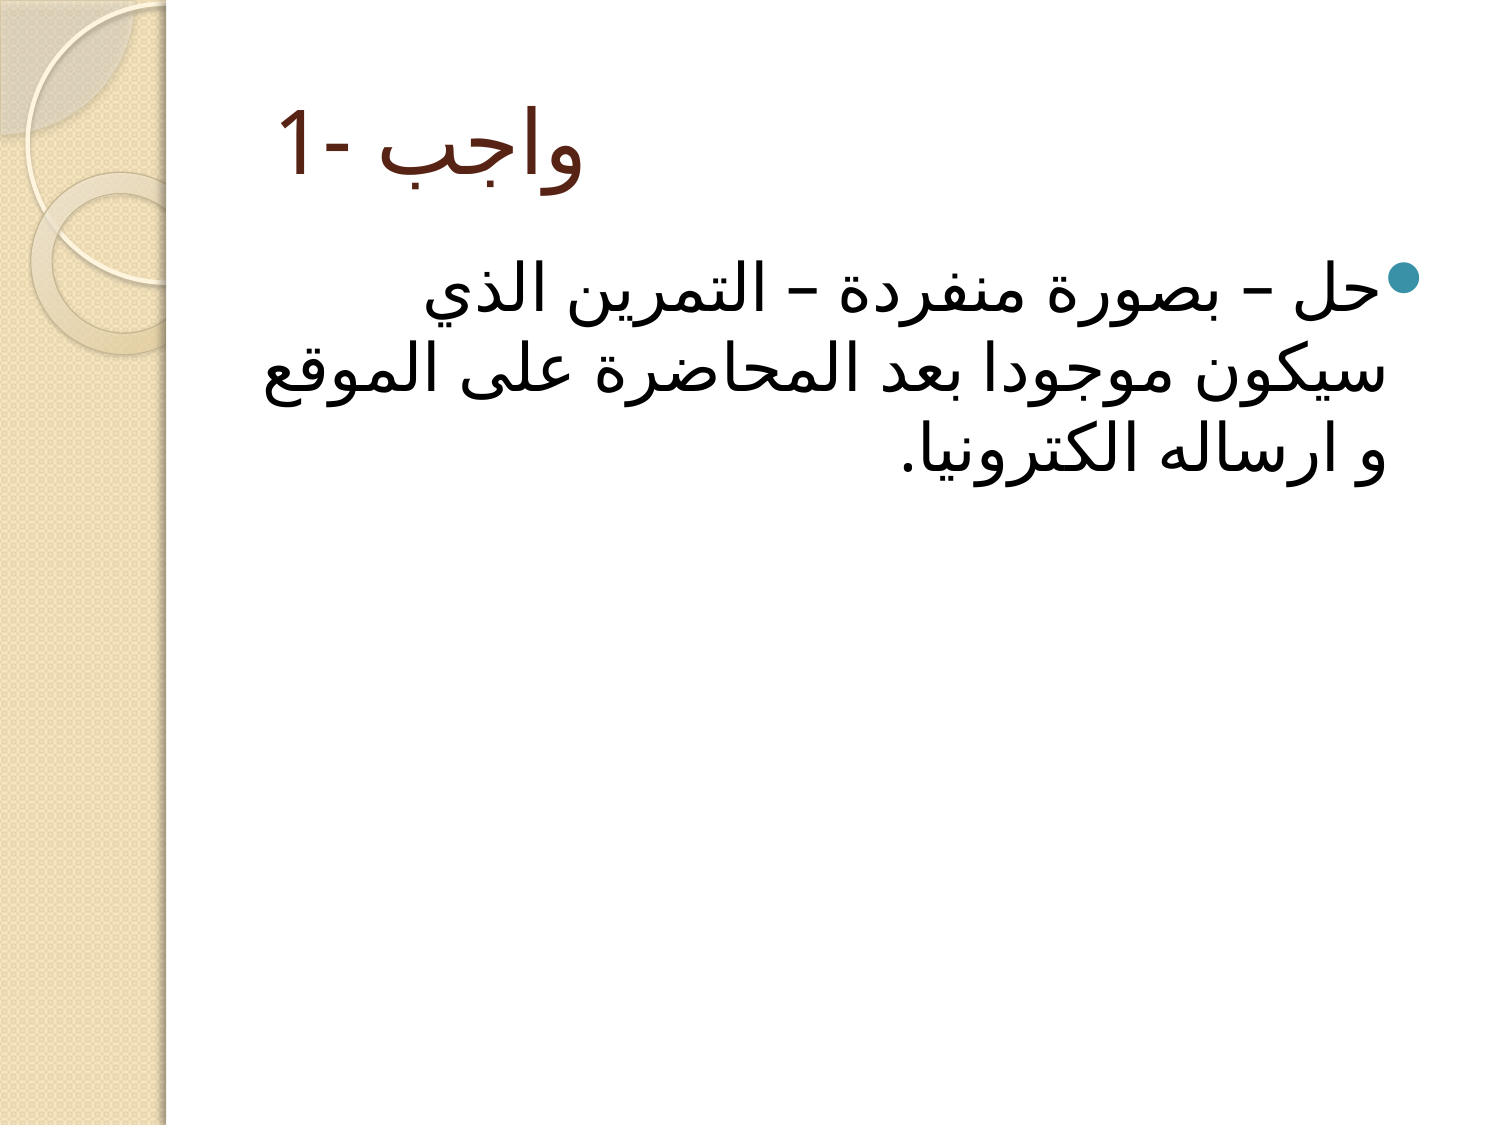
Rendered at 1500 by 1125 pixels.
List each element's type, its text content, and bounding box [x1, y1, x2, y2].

title واجب -1 [235, 45, 1466, 233]
list حل – بصورة منفردة – التمرين الذي سيكون موجودا بعد المحاضرة على الموقع و ارساله الكترونيا. [235, 237, 1466, 1025]
